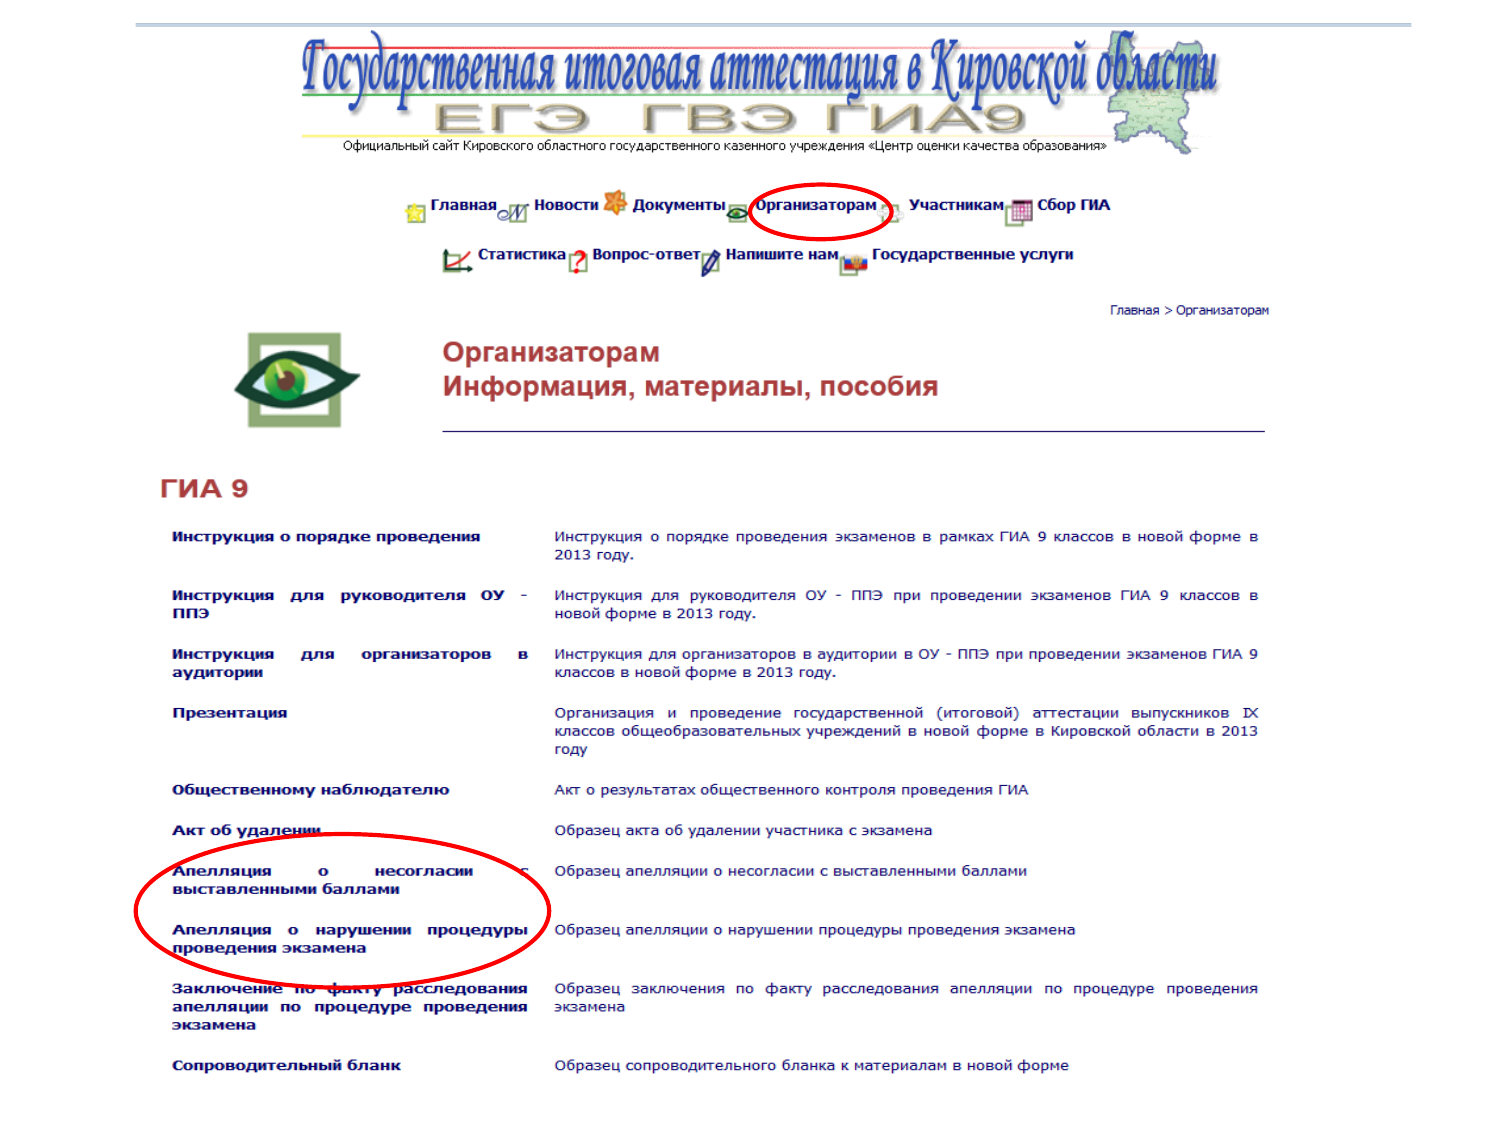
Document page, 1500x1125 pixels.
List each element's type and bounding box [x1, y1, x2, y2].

picture [40, 18, 1412, 1086]
